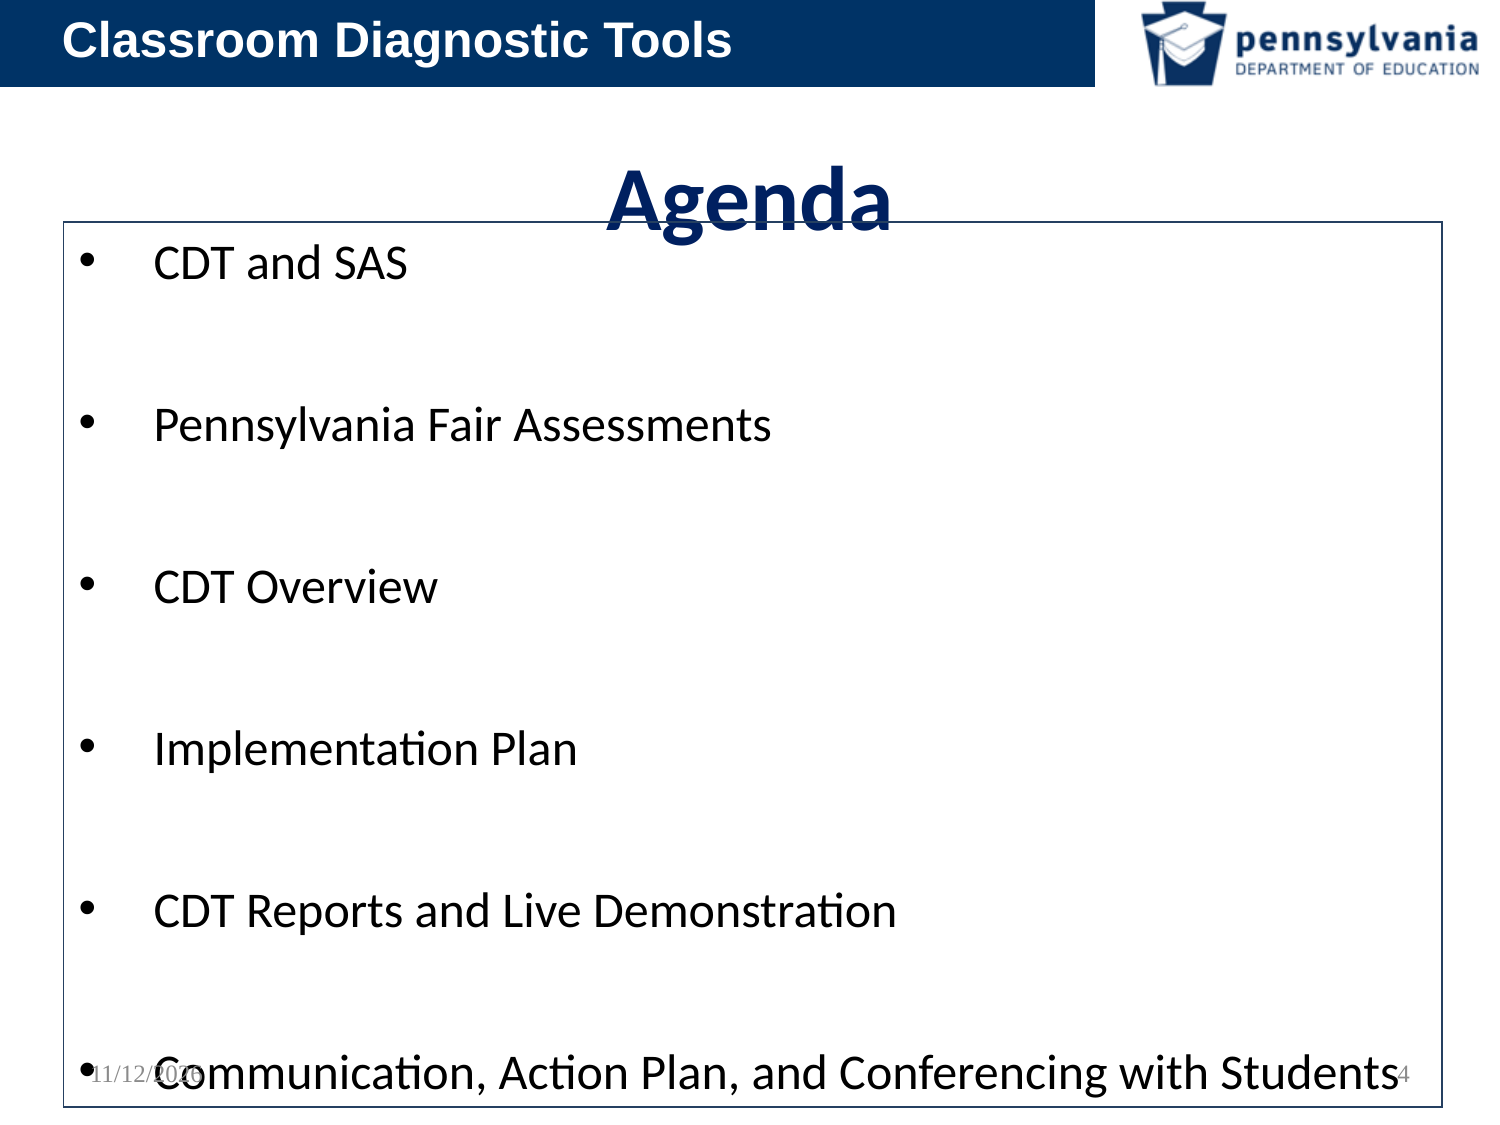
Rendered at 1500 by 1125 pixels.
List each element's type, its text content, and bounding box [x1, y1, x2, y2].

list CDT and SAS Pennsylvania Fair Assessments CDT Overview Implementation Plan CDT Reports and Live Demonstration Communication, Action Plan, and Conferencing with Students [63, 221, 1443, 1108]
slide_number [75, 1042, 425, 1103]
picture [1134, 0, 1485, 90]
title Agenda [74, 44, 1426, 221]
